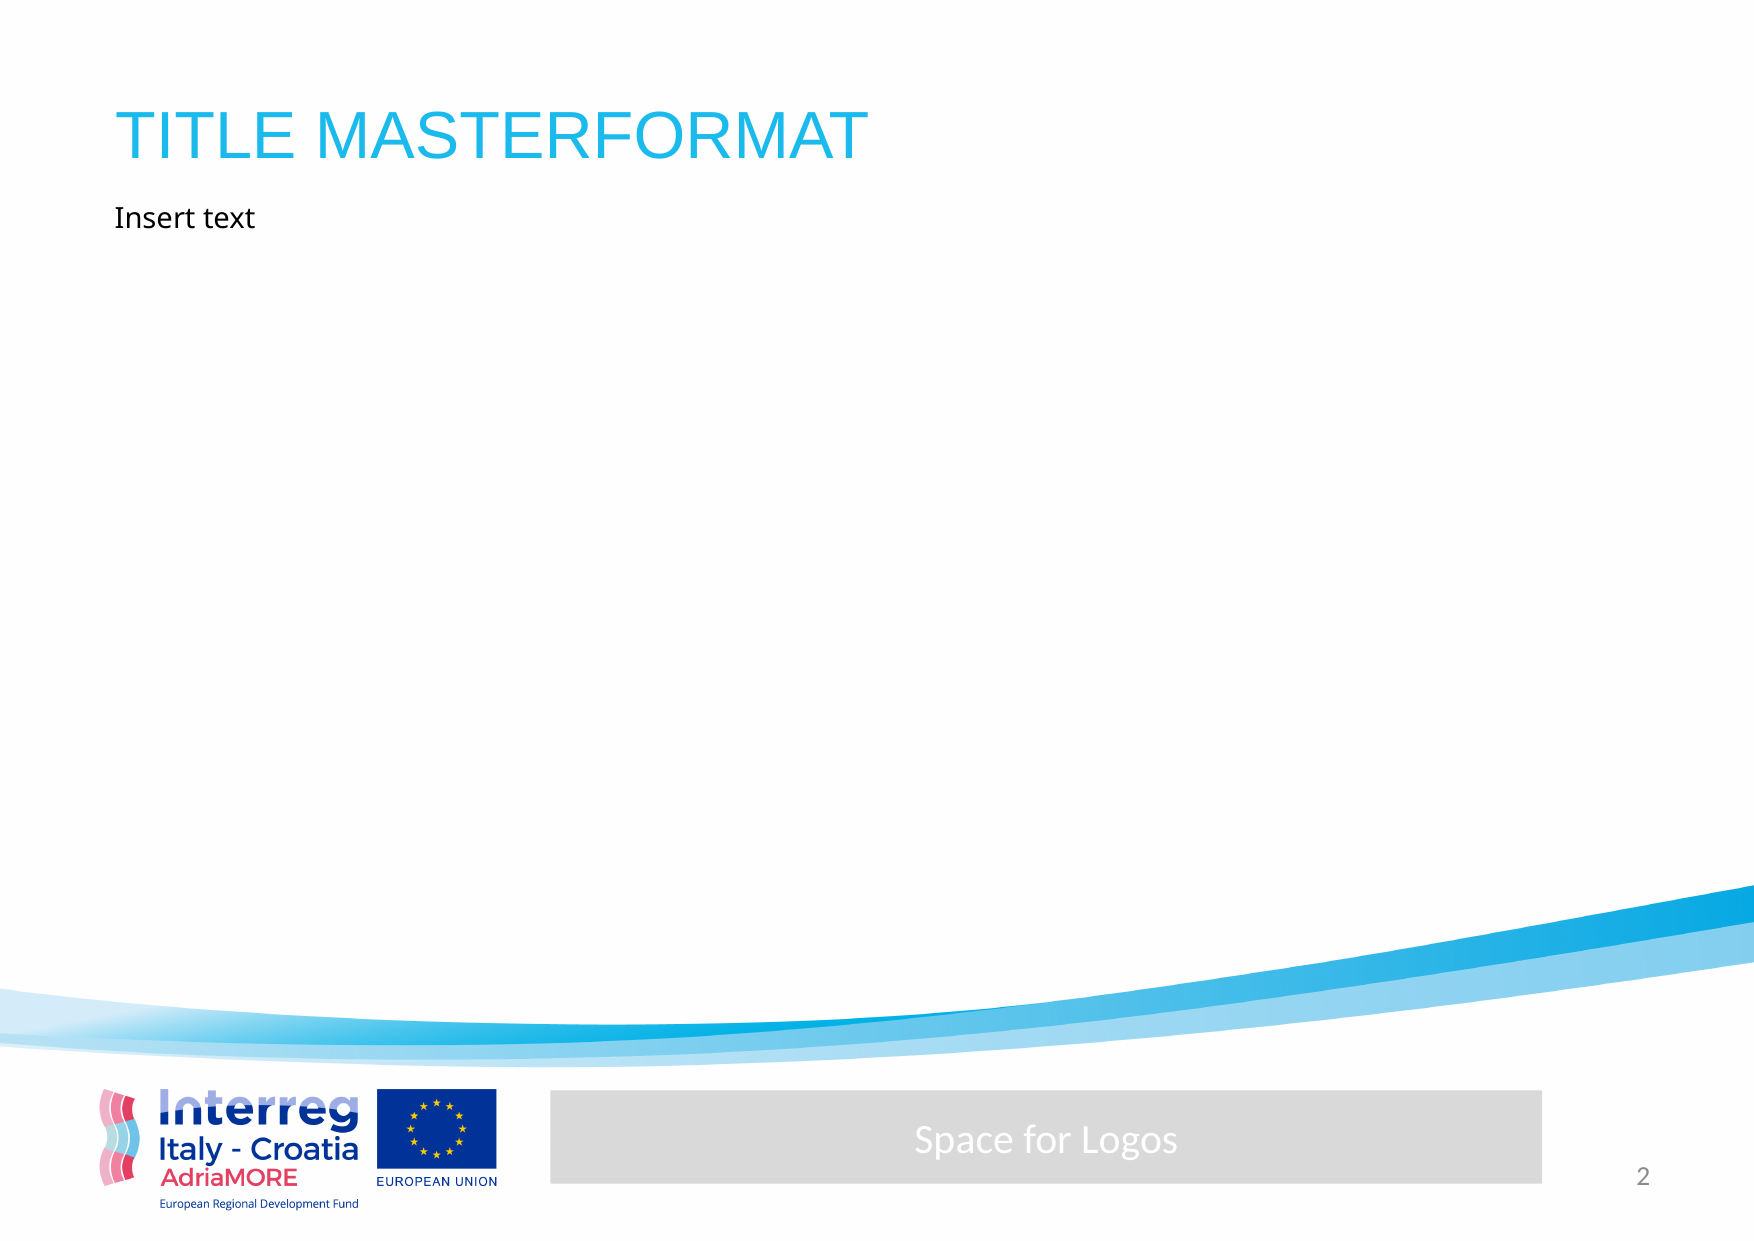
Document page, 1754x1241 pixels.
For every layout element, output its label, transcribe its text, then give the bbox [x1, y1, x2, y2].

slide_number 2 [1607, 1141, 1666, 1208]
picture [0, 0, 1754, 1241]
text_box Space for Logos [549, 1089, 1543, 1185]
text_box Insert text [99, 191, 1658, 851]
text_box TITLE MASTERFORMAT [97, 83, 1656, 181]
